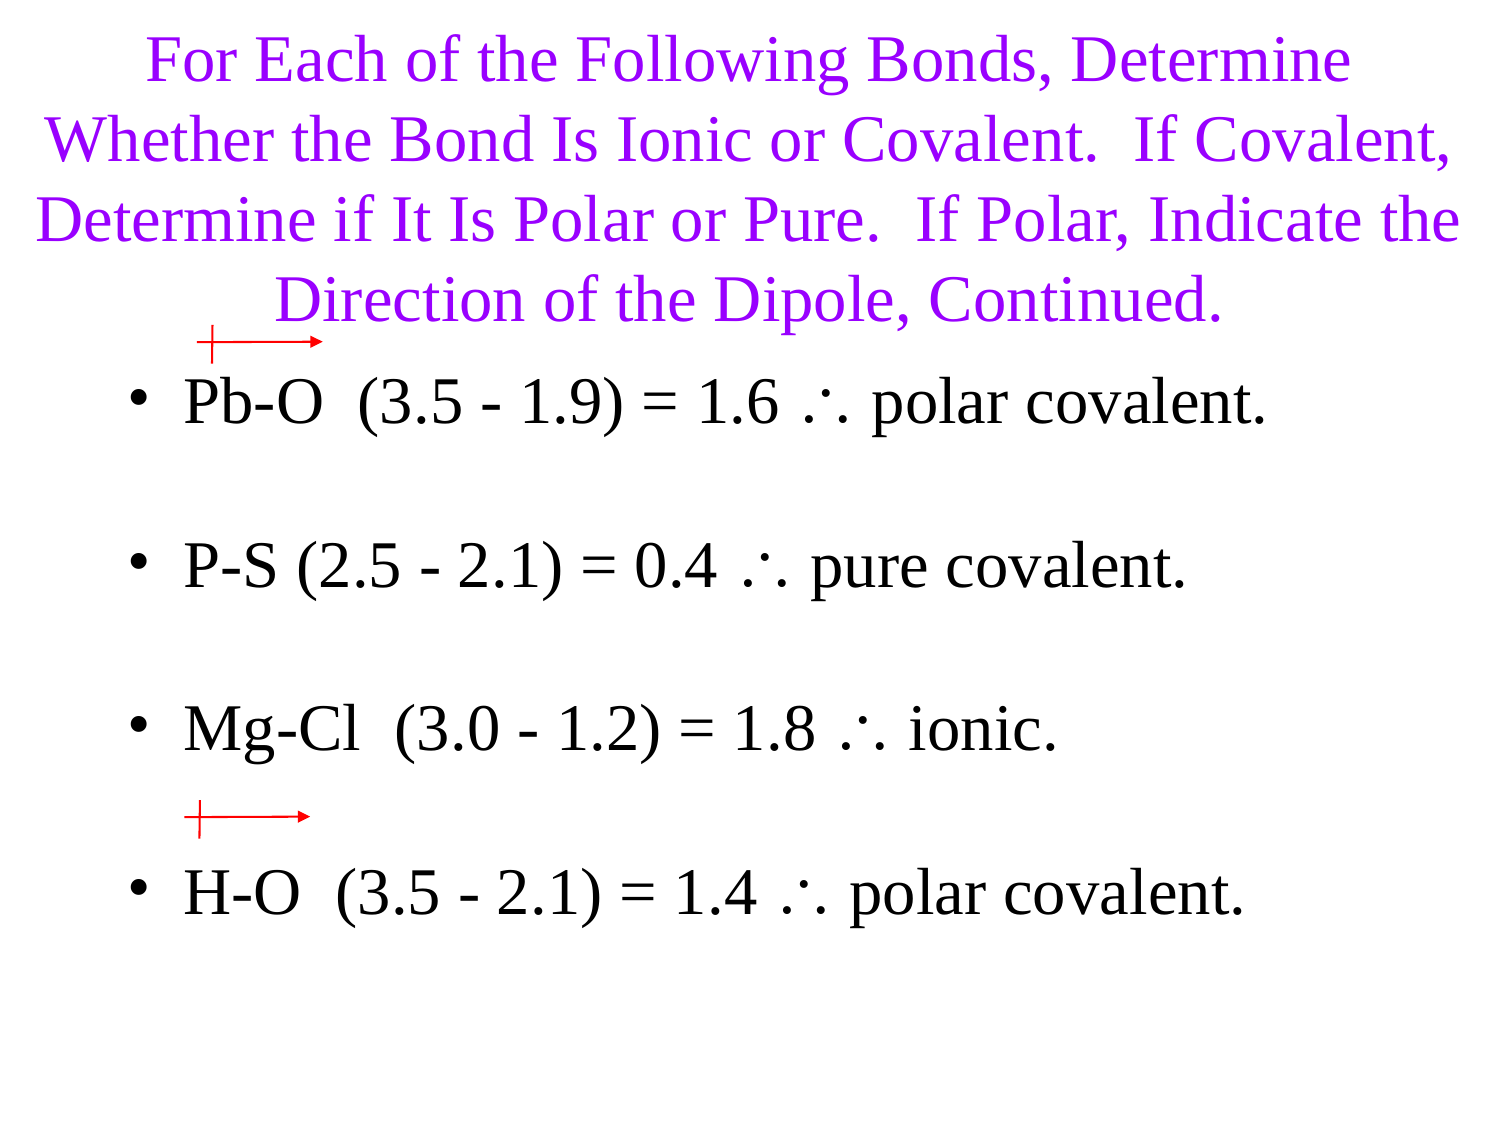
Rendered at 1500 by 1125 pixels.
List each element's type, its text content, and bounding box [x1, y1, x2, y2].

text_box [196, 324, 323, 364]
text_box Pb-O (3.5 - 1.9) = 1.6  polar covalent. P-S (2.5 - 2.1) = 0.4  pure covalent. Mg-Cl (3.0 - 1.2) = 1.8  ionic. H-O (3.5 - 2.1) = 1.4  polar covalent. [112, 349, 1388, 1025]
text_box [184, 799, 311, 839]
text_box For Each of the Following Bonds, Determine Whether the Bond Is Ionic or Covalent. If Covalent, Determine if It Is Polar or Pure. If Polar, Indicate the Direction of the Dipole, Continued. [12, 12, 1488, 338]
